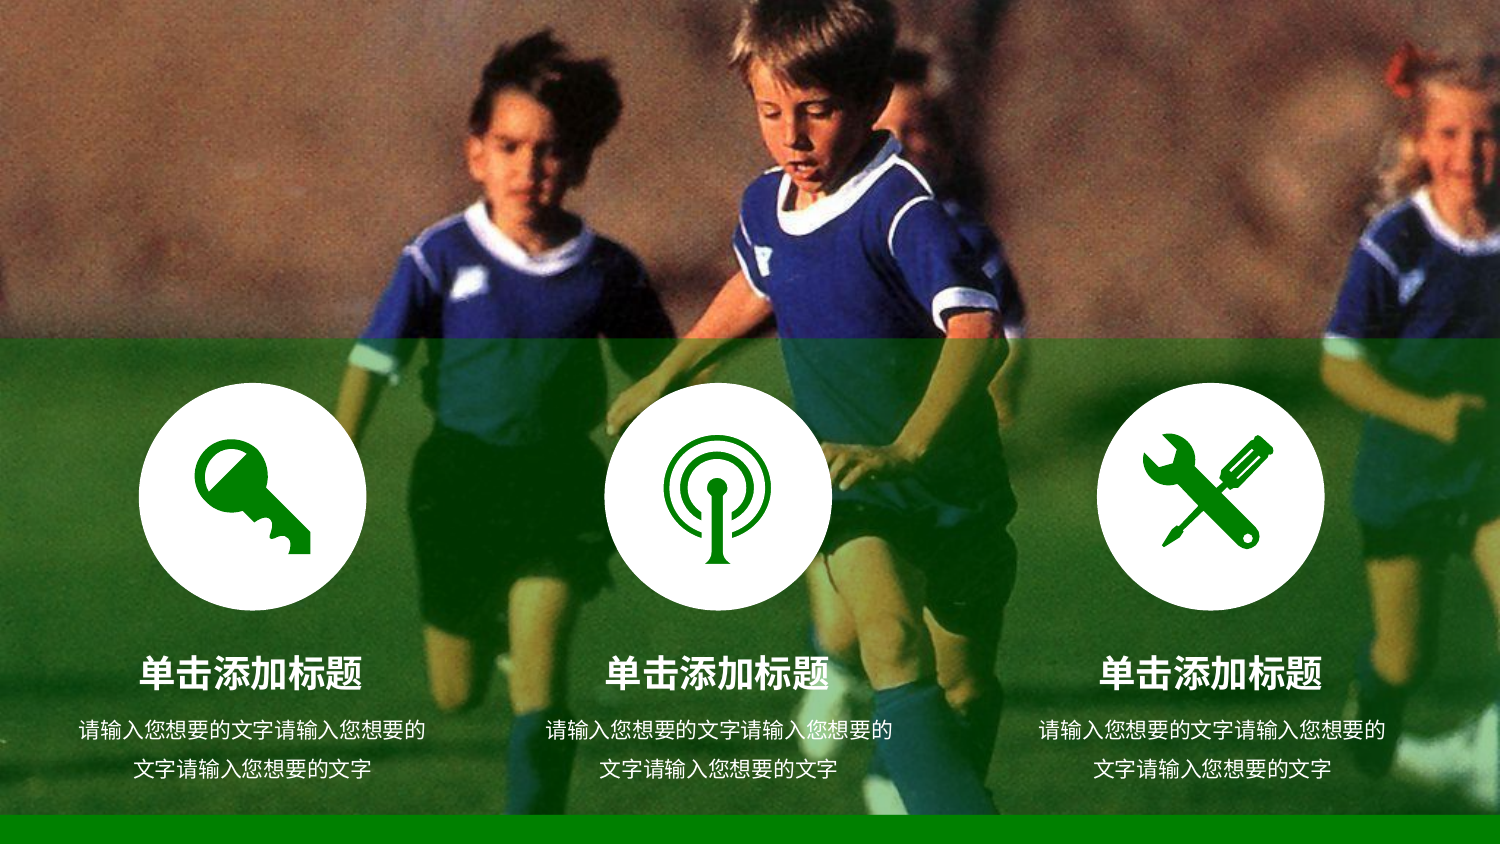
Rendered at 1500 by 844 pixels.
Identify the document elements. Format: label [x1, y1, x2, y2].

text_box [662, 433, 772, 565]
picture [0, 0, 1500, 844]
